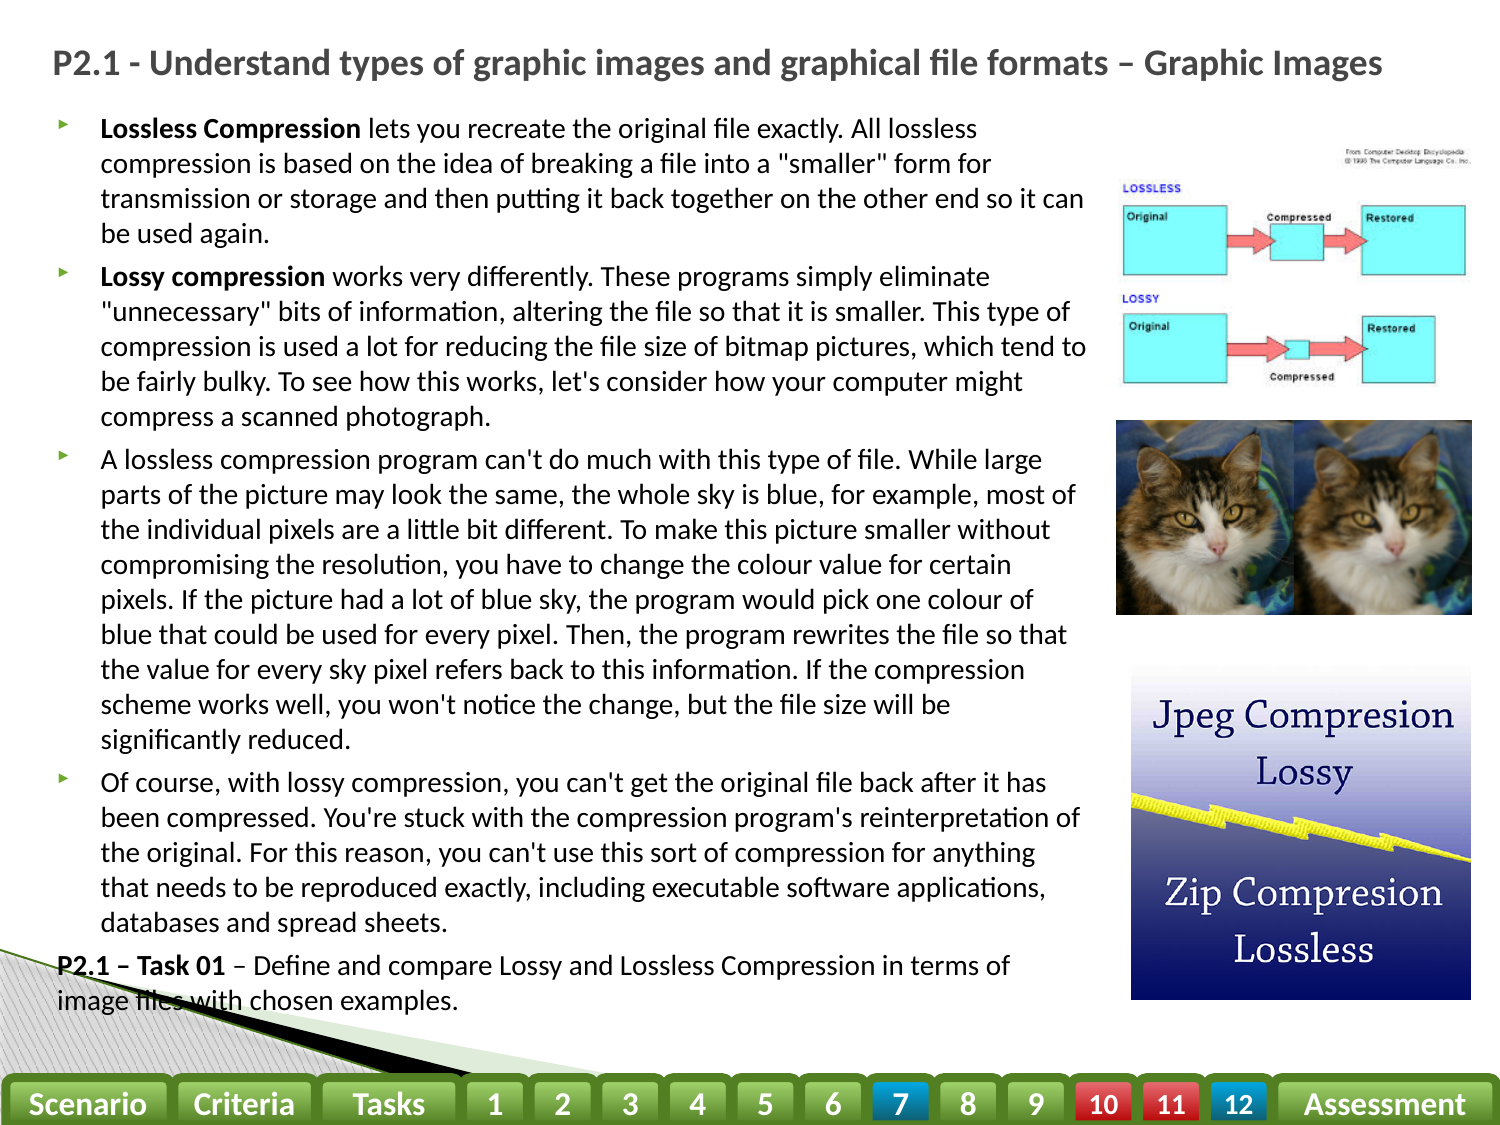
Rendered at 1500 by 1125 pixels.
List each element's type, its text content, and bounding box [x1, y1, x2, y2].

list Lossless Compression lets you recreate the original file exactly. All lossless compression is based on the idea of breaking a file into a "smaller" form for transmission or storage and then putting it back together on the other end so it can be used again. Lossy compression works very differently. These programs simply eliminate "unnecessary" bits of information, altering the file so that it is smaller. This type of compression is used a lot for reducing the file size of bitmap pictures, which tend to be fairly bulky. To see how this works, let's consider how your computer might compress a scanned photograph. A lossless compression program can't do much with this type of file. While large parts of the picture may look the same, the whole sky is blue, for example, most of the individual pixels are a little bit different. To make this picture smaller without compromising the resolution, you have to change the colour value for certain pixels. If the picture had a lot of blue sky, the program would pick one colour of blue that could be used for every pixel. Then, the program rewrites the file so that the value for every sky pixel refers back to this information. If the compression scheme works well, you won't notice the change, but the file size will be significantly reduced. Of course, with lossy compression, you can't get the original file back after it has been compressed. You're stuck with the compression program's reinterpretation of the original. For this reason, you can't use this sort of compression for anything that needs to be reproduced exactly, including executable software applications, databases and spread sheets. P2.1 – Task 01 – Define and compare Lossy and Lossless Compression in terms of image files with chosen examples. [41, 102, 1105, 1071]
picture [1118, 148, 1472, 391]
picture [1115, 420, 1472, 615]
title P2.1 - Understand types of graphic images and graphical file formats – Graphic Images [37, 19, 1471, 102]
picture [1131, 660, 1472, 1000]
